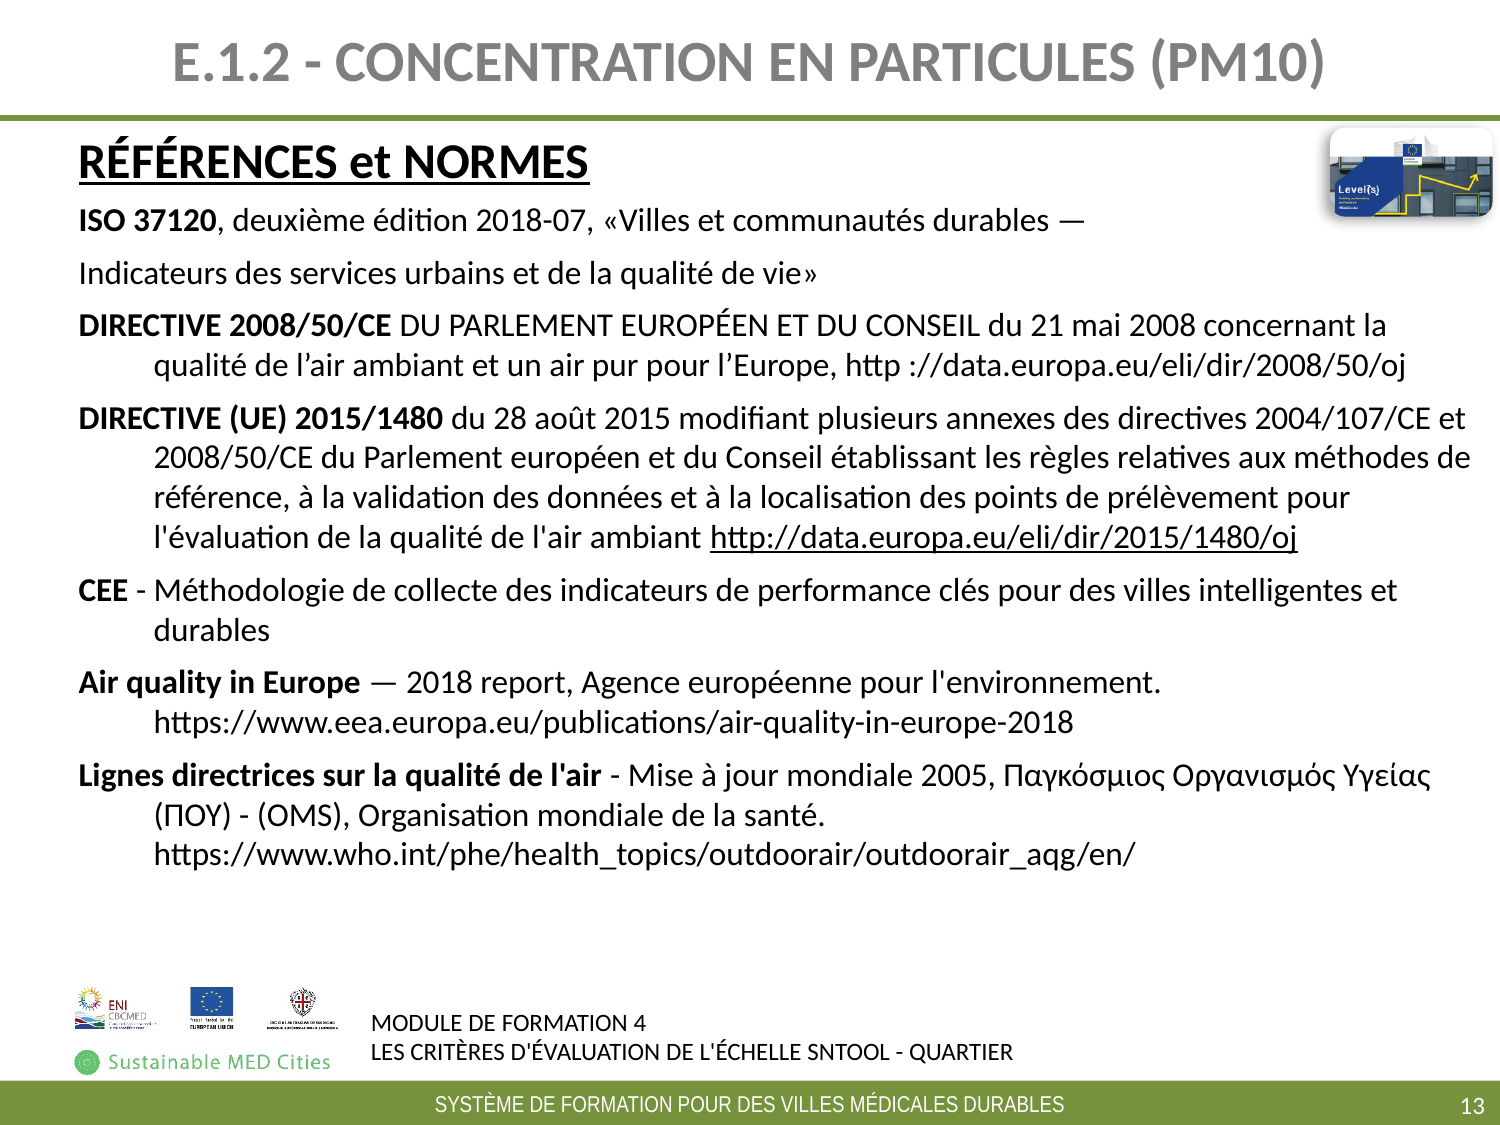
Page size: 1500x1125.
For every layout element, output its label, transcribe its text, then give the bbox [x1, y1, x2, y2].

title E.1.2 - CONCENTRATION EN PARTICULES (PM10) [0, 0, 1500, 119]
slide_number ‹#› [1399, 1074, 1500, 1125]
picture [1329, 127, 1493, 217]
list RÉFÉRENCES et NORMES [63, 120, 1414, 191]
picture [62, 978, 356, 1080]
text_box ISO 37120, deuxième édition 2018-07, «Villes et communautés durables — Indicateurs des services urbains et de la qualité de vie» DIRECTIVE 2008/50/CE DU PARLEMENT EUROPÉEN ET DU CONSEIL du 21 mai 2008 concernant la qualité de l’air ambiant et un air pur pour l’Europe, http ://data.europa.eu/eli/dir/2008/50/oj DIRECTIVE (UE) 2015/1480 du 28 août 2015 modifiant plusieurs annexes des directives 2004/107/CE et 2008/50/CE du Parlement européen et du Conseil établissant les règles relatives aux méthodes de référence, à la validation des données et à la localisation des points de prélèvement pour l'évaluation de la qualité de l'air ambiant http://data.europa.eu/eli/dir/2015/1480/oj CEE - Méthodologie de collecte des indicateurs de performance clés pour des villes intelligentes et durables Air quality in Europe — 2018 report, Agence européenne pour l'environnement. https://www.eea.europa.eu/publications/air-quality-in-europe-2018 Lignes directrices sur la qualité de l'air - Mise à jour mondiale 2005, Παγκόσμιος Οργανισμός Υγείας (ΠΟΥ) - (OMS), Organisation mondiale de la santé. https://www.who.int/phe/health_topics/outdoorair/outdoorair_aqg/en/ [63, 191, 1500, 880]
